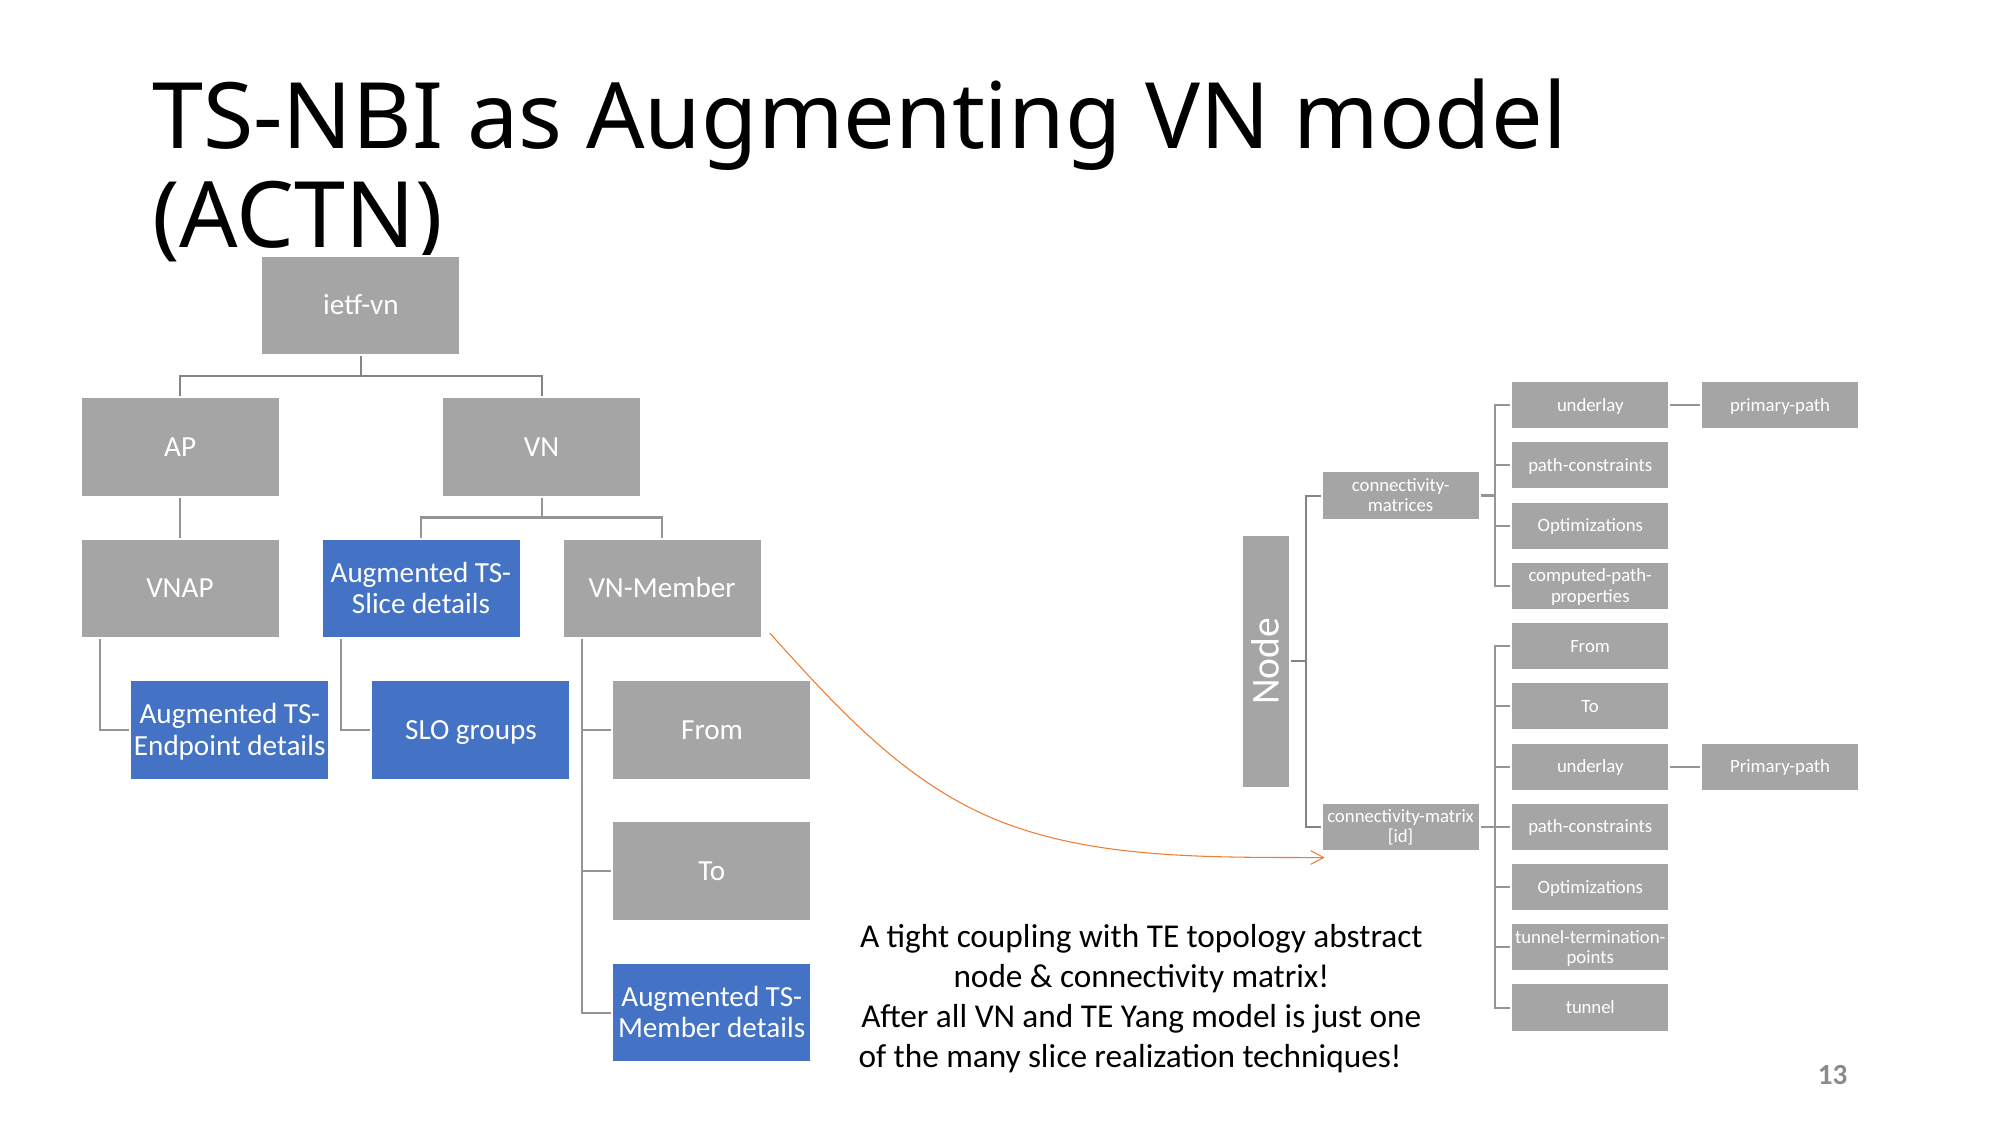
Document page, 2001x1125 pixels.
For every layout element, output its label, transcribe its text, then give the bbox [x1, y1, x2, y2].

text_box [1238, 380, 1863, 1032]
text_box [812, 650, 1238, 858]
text_box A tight coupling with TE topology abstract node & connectivity matrix! After all VN and TE Yang model is just one of the many slice realization techniques! [829, 907, 1454, 1082]
slide_number 13 [1412, 1042, 1863, 1103]
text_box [80, 229, 812, 1089]
title TS-NBI as Augmenting VN model (ACTN) [137, 59, 1863, 278]
